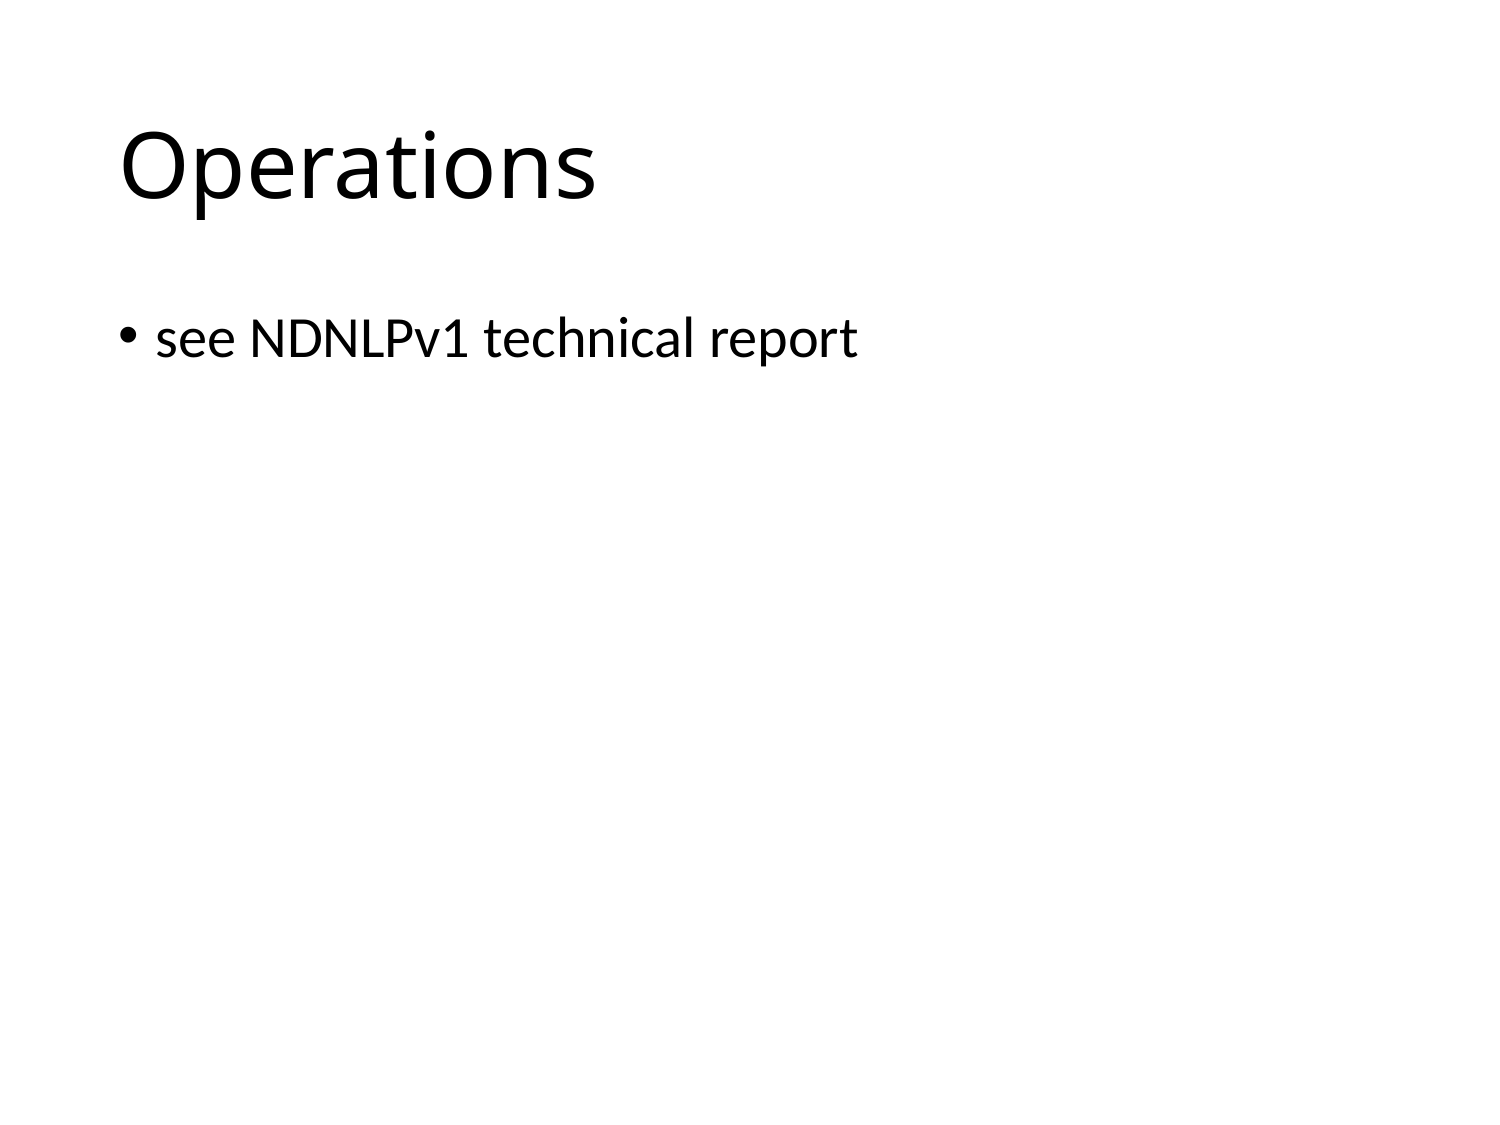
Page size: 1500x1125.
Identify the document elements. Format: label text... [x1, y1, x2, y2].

list see NDNLPv1 technical report [103, 299, 1397, 1014]
title Operations [103, 59, 1397, 278]
